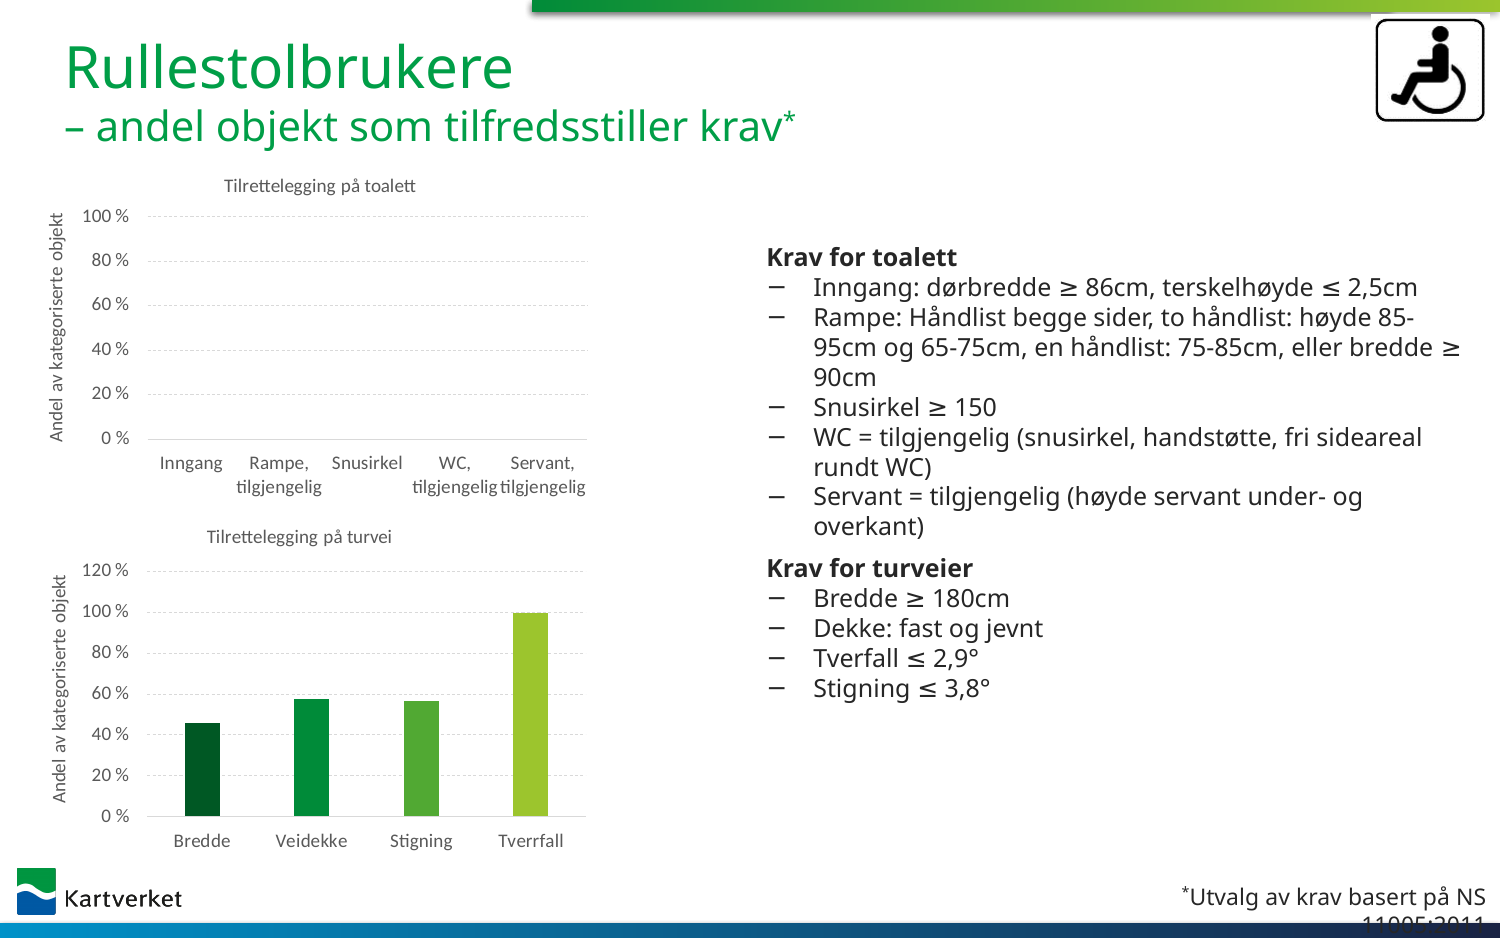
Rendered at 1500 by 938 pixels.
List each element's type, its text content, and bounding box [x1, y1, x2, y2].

picture [41, 166, 598, 505]
text_box *Utvalg av krav basert på NS 11005:2011 [1068, 873, 1500, 938]
picture [1371, 13, 1491, 127]
text_box Rullestolbrukere – andel objekt som tilfredsstiller krav* [49, 14, 1431, 158]
text_box Krav for toalett Inngang: dørbredde ≥ 86cm, terskelhøyde ≤ 2,5cm Rampe: Håndlist begge sider, to håndlist: høyde 85-95cm og 65-75cm, en håndlist: 75-85cm, eller bredde ≥ 90cm Snusirkel ≥ 150 WC = tilgjengelig (snusirkel, handstøtte, fri sideareal rundt WC) Servant = tilgjengelig (høyde servant under- og overkant) [751, 234, 1483, 545]
text_box Krav for turveier Bredde ≥ 180cm Dekke: fast og jevnt Tverfall ≤ 2,9° Stigning ≤ 3,8° [751, 545, 1483, 710]
picture [41, 520, 597, 859]
